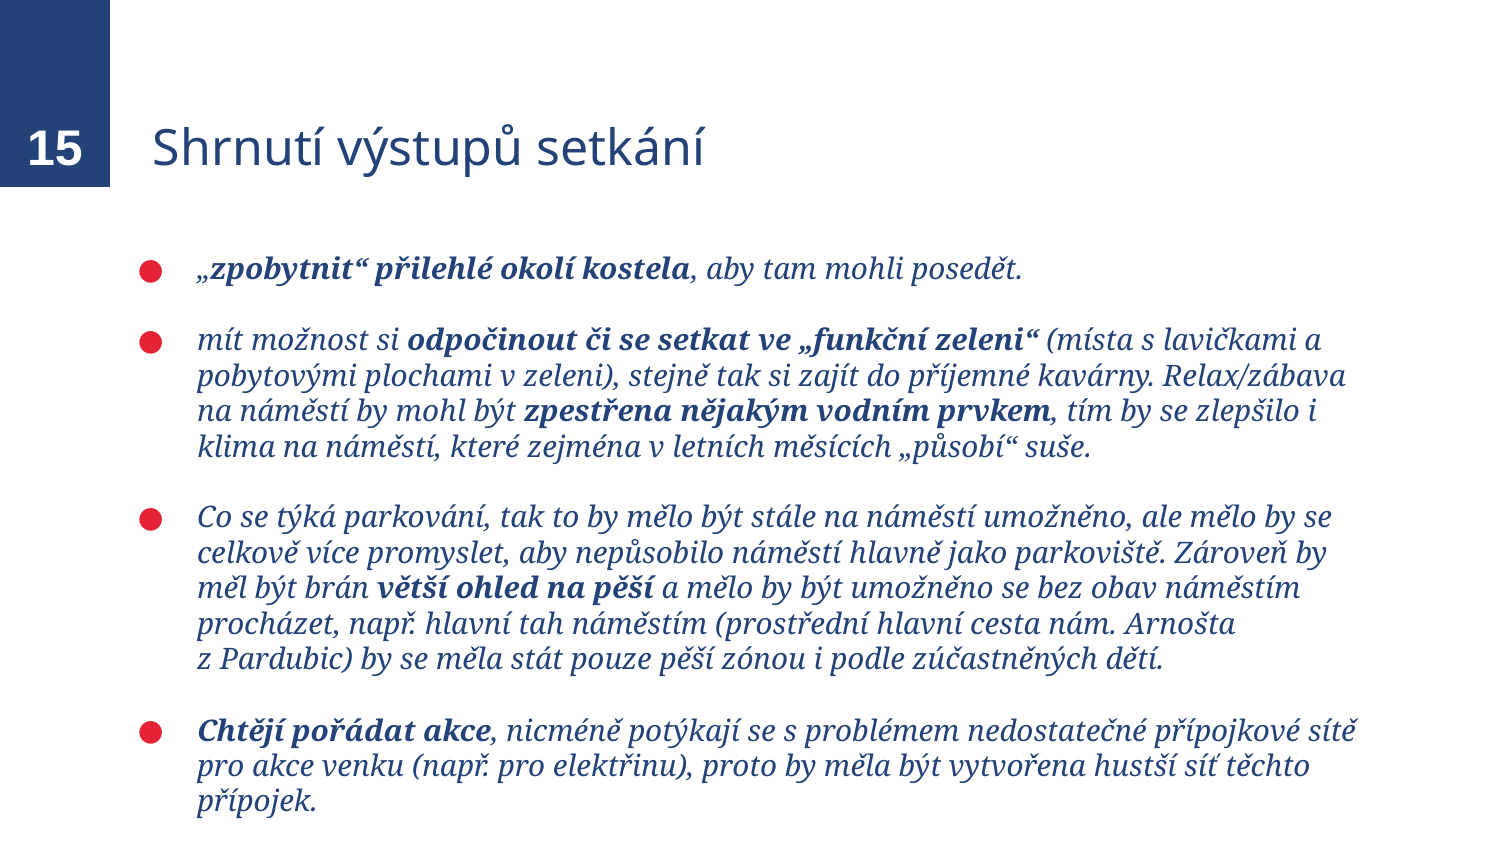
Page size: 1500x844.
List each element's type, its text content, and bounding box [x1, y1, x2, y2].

slide_number 15 [0, 0, 110, 187]
list „zpobytnit“ přilehlé okolí kostela, aby tam mohli posedět. mít možnost si odpočinout či se setkat ve „funkční zeleni“ (místa s lavičkami a pobytovými plochami v zeleni), stejně tak si zajít do příjemné kavárny. Relax/zábava na náměstí by mohl být zpestřena nějakým vodním prvkem, tím by se zlepšilo i klima na náměstí, které zejména v letních měsících „působí“ suše. Co se týká parkování, tak to by mělo být stále na náměstí umožněno, ale mělo by se celkově více promyslet, aby nepůsobilo náměstí hlavně jako parkoviště. Zároveň by měl být brán větší ohled na pěší a mělo by být umožněno se bez obav náměstím procházet, např. hlavní tah náměstím (prostřední hlavní cesta nám. Arnošta z Pardubic) by se měla stát pouze pěší zónou i podle zúčastněných dětí. Chtějí pořádat akce, nicméně potýkají se s problémem nedostatečné přípojkové sítě pro akce venku (např. pro elektřinu), proto by měla být vytvořena hustší síť těchto přípojek. [109, 238, 1387, 834]
title Shrnutí výstupů setkání [141, 0, 1465, 187]
